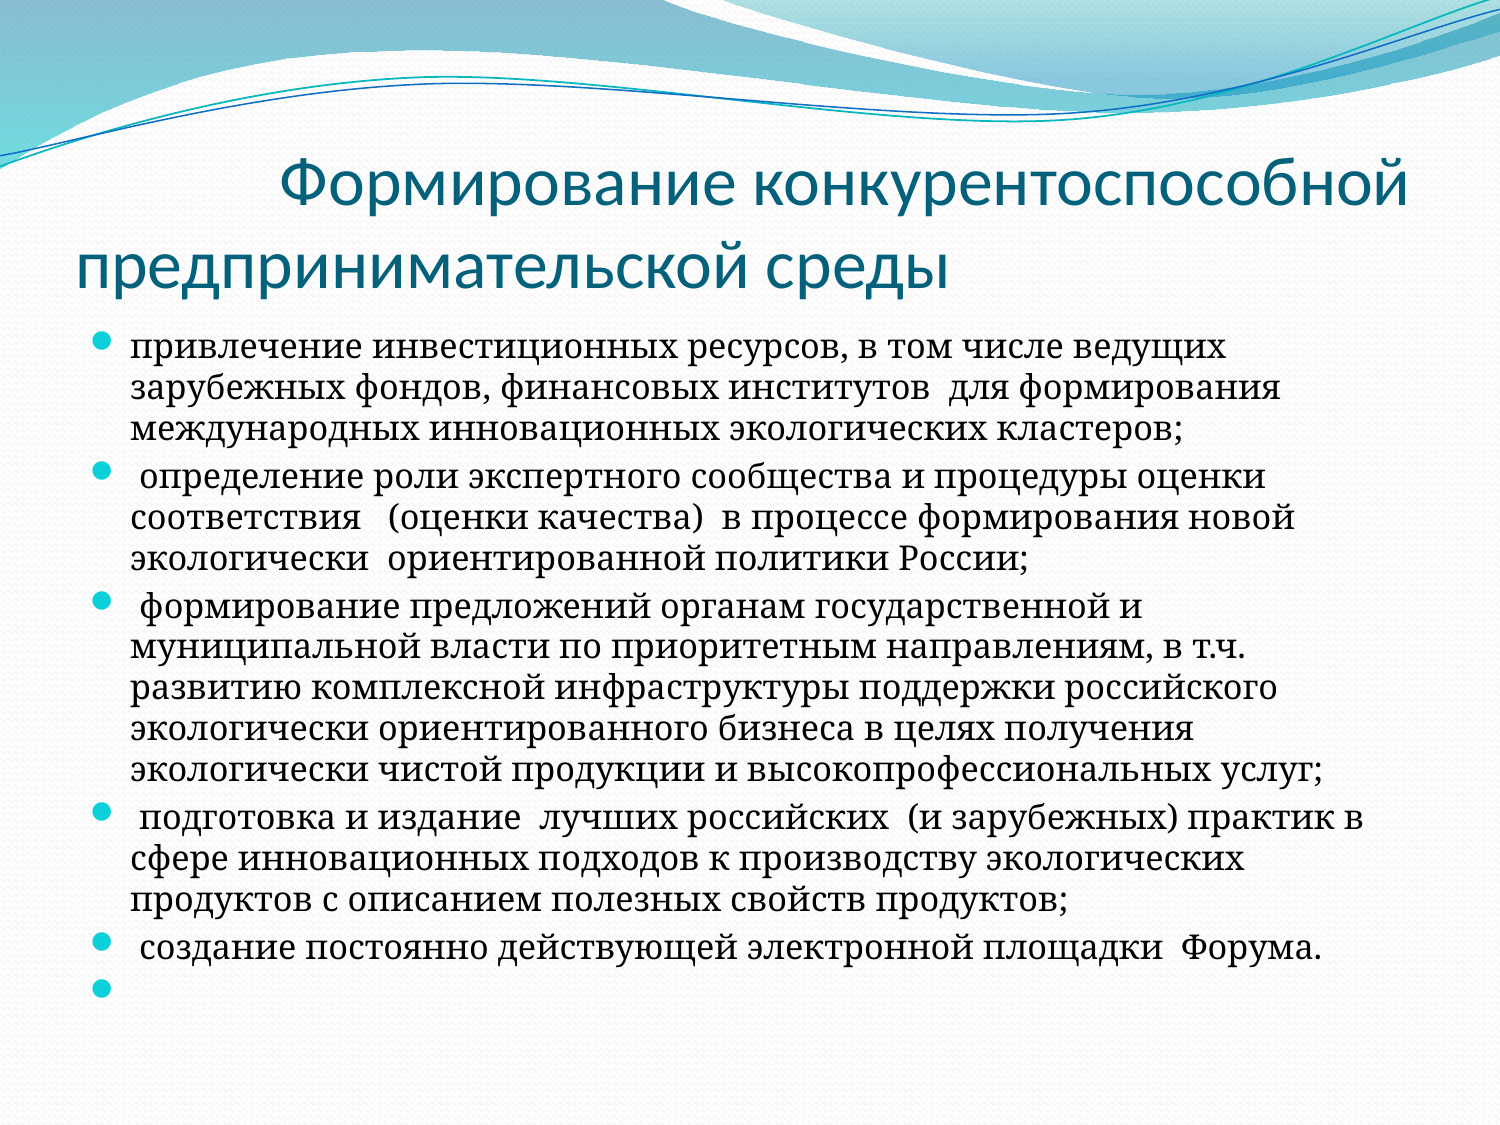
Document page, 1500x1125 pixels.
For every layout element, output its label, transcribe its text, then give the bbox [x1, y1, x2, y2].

list привлечение инвестиционных ресурсов, в том числе ведущих зарубежных фондов, финансовых институтов для формирования международных инновационных экологических кластеров; определение роли экспертного сообщества и процедуры оценки соответствия (оценки качества) в процессе формирования новой экологически ориентированной политики России; формирование предложений органам государственной и муниципальной власти по приоритетным направлениям, в т.ч. развитию комплексной инфраструктуры поддержки российского экологически ориентированного бизнеса в целях получения экологически чистой продукции и высокопрофессиональных услуг; подготовка и издание лучших российских (и зарубежных) практик в сфере инновационных подходов к производству экологических продуктов с описанием полезных свойств продуктов; создание постоянно действующей электронной площадки Форума. [75, 317, 1425, 1038]
title Формирование конкурентоспособной предпринимательской среды [75, 115, 1425, 303]
